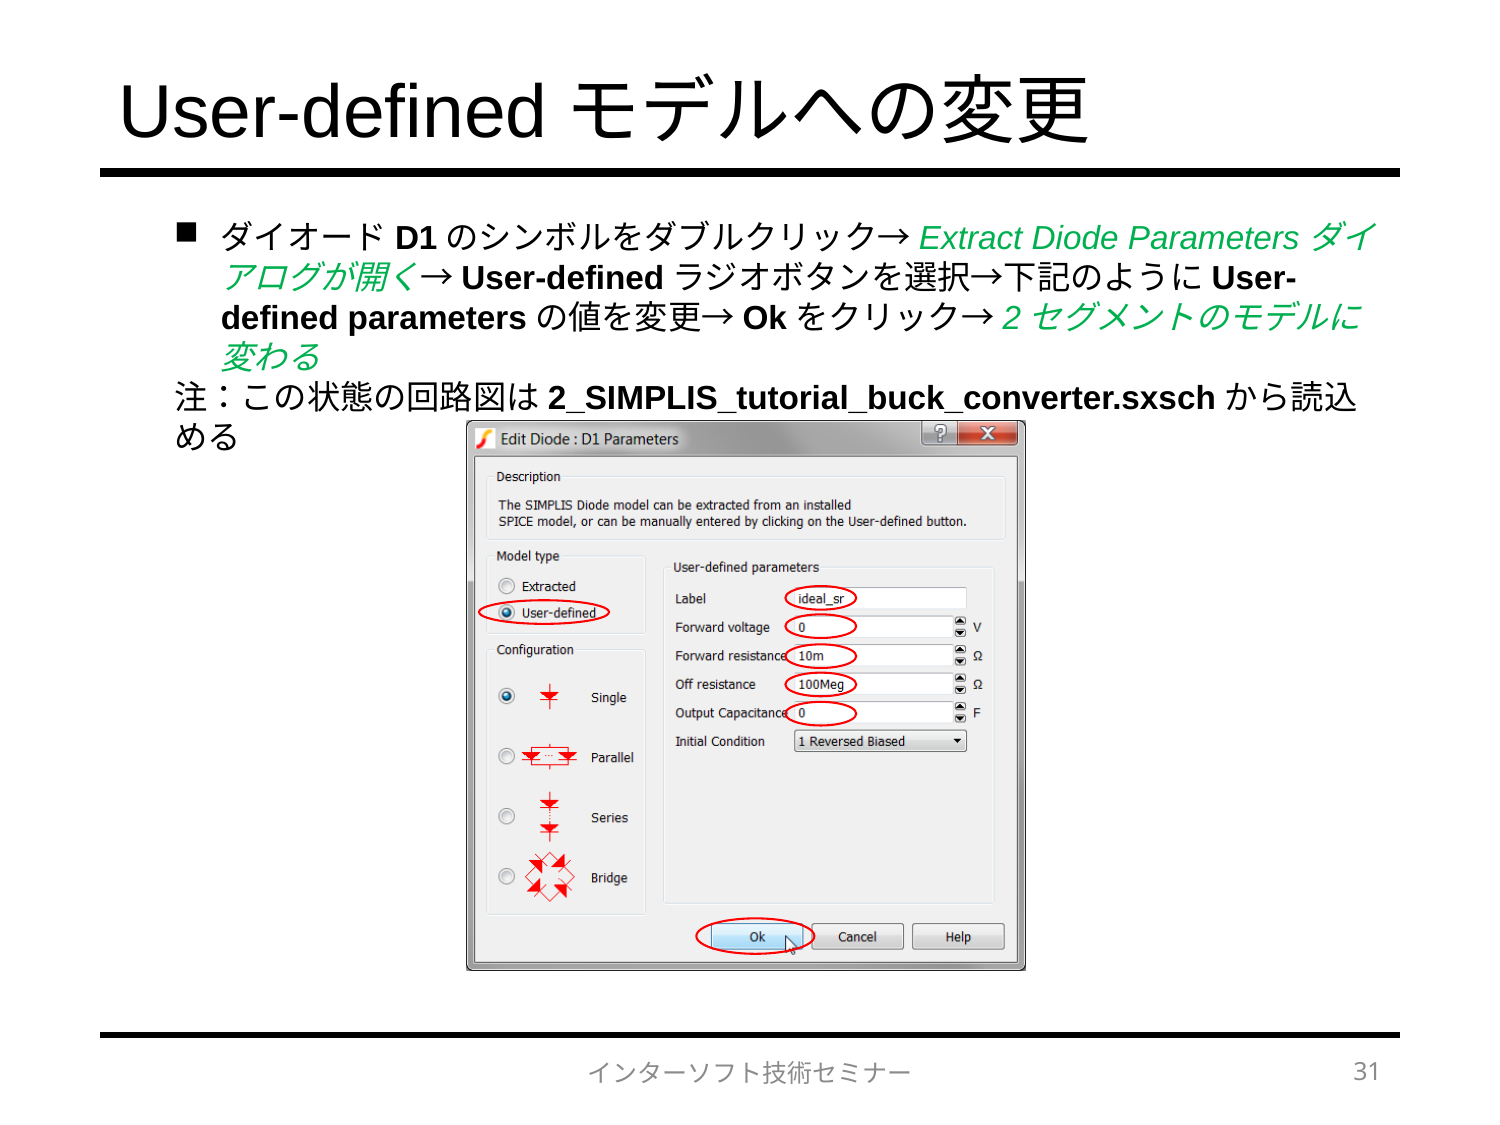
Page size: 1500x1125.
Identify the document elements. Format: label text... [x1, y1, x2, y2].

footer インターソフト技術セミナー [496, 1042, 1004, 1103]
text_box ダイオードD1のシンボルをダブルクリック→Extract Diode Parametersダイアログが開く→User-definedラジオボタンを選択→下記のようにUser-defined parametersの値を変更→Okをクリック→2セグメントのモデルに変わる 注：この状態の回路図は2_SIMPLIS_tutorial_buck_converter.sxschから読込める [159, 208, 1397, 464]
title User-definedモデルへの変更 [103, 59, 1403, 167]
slide_number 31 [1059, 1042, 1397, 1103]
picture [466, 420, 1026, 971]
